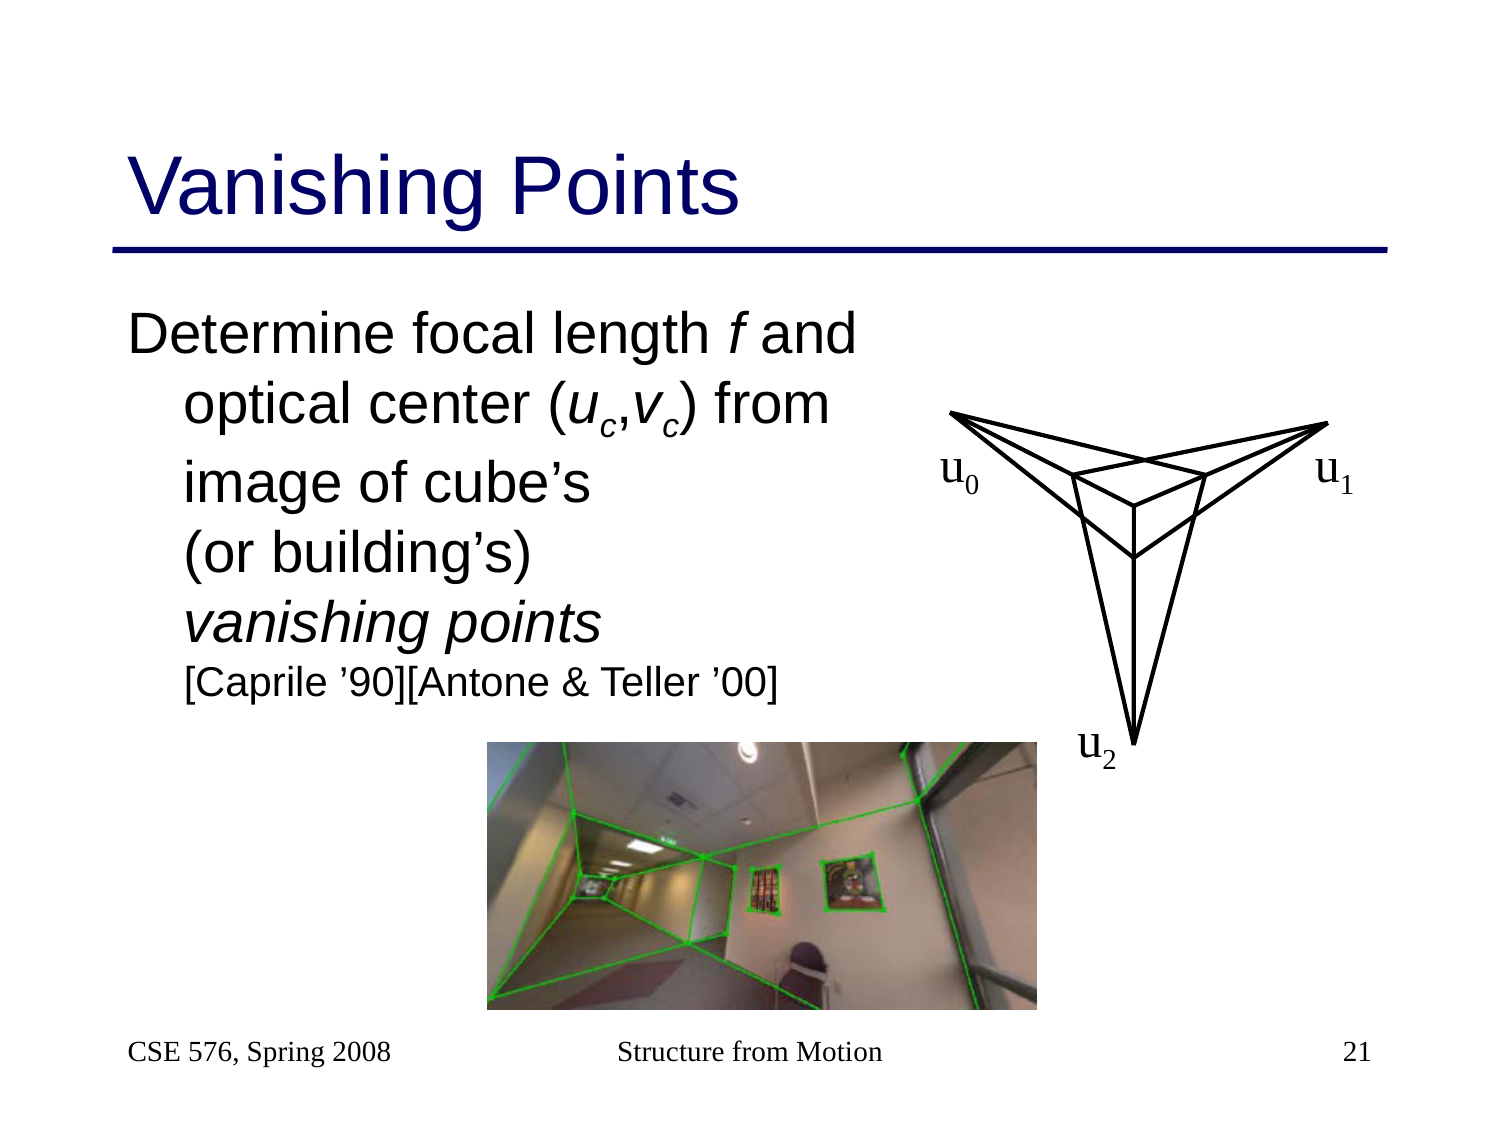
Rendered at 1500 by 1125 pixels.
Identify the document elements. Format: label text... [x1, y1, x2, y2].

footer Structure from Motion [450, 1025, 1050, 1100]
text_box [924, 412, 1401, 776]
picture [487, 742, 1038, 1010]
list Determine focal length f and optical center (uc,vc) from image of cube’s (or building’s) vanishing points [Caprile ’90][Antone & Teller ’00] [112, 287, 875, 1000]
slide_number 21 [1074, 1025, 1388, 1100]
slide_number CSE 576, Spring 2008 [112, 1025, 425, 1100]
title Vanishing Points [112, 99, 1388, 263]
